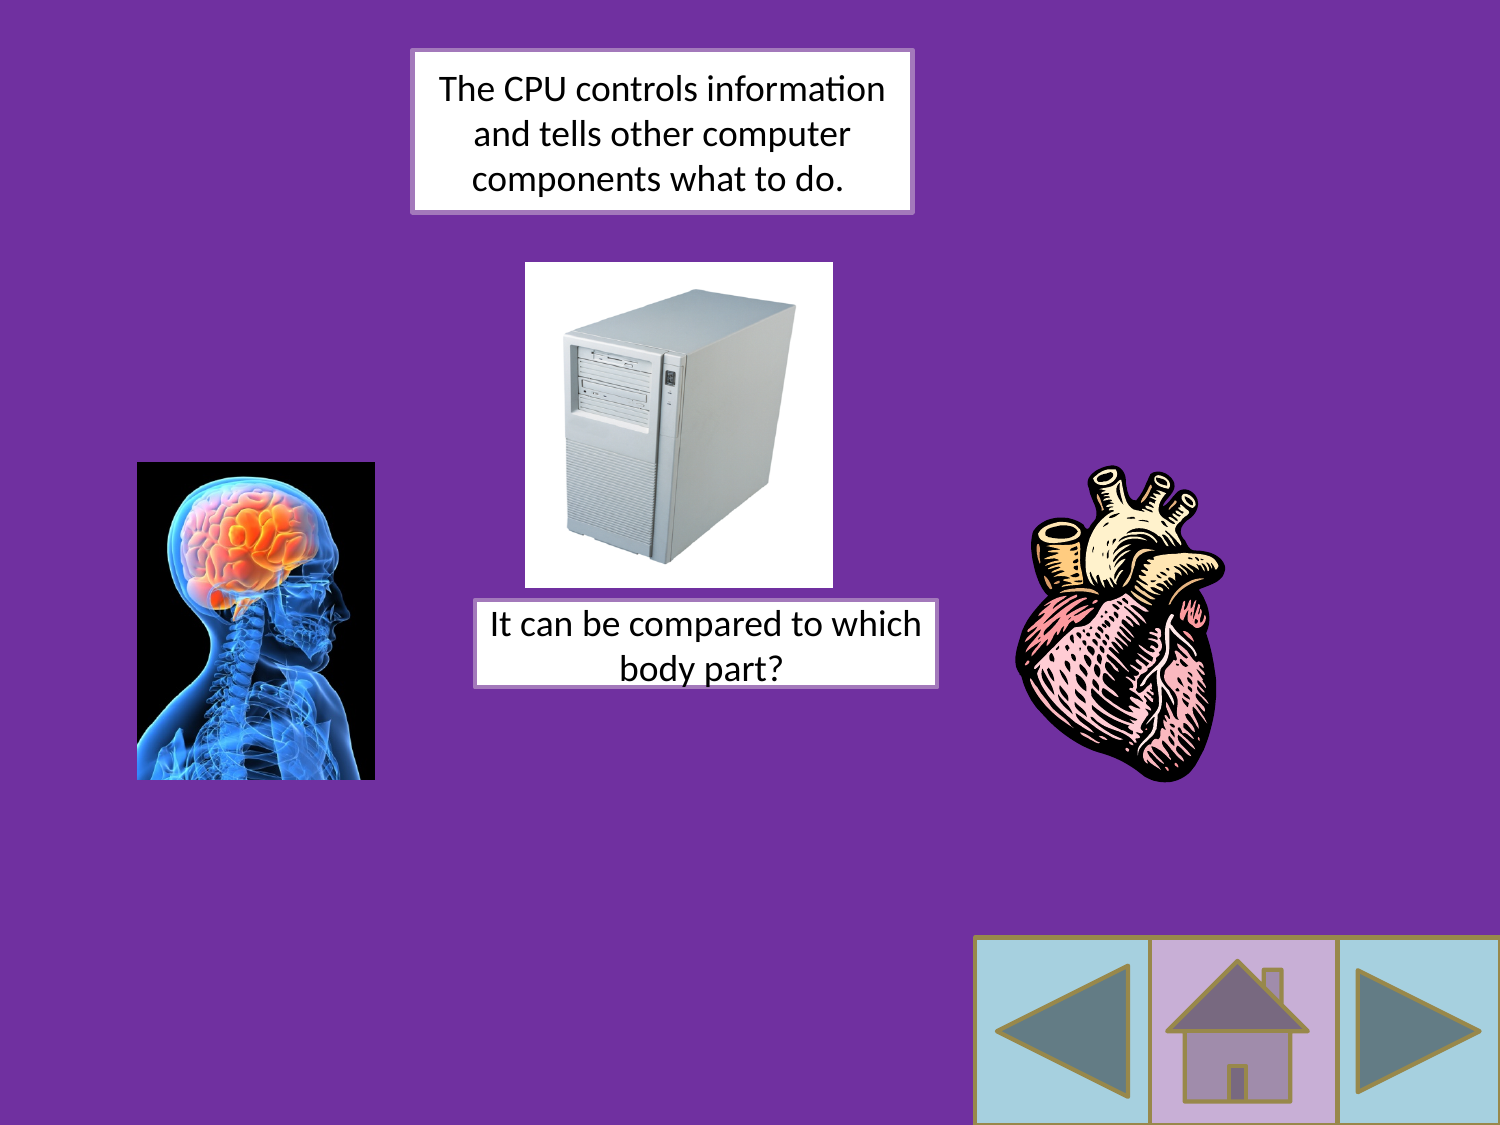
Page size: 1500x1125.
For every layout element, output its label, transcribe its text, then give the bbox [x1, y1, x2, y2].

text_box [1152, 935, 1335, 1125]
text_box The CPU controls information and tells other computer components what to do. [410, 48, 915, 215]
picture [137, 462, 376, 780]
picture [524, 262, 833, 589]
picture [1012, 462, 1229, 786]
text_box [1335, 935, 1500, 1125]
text_box [973, 935, 1152, 1125]
text_box It can be compared to which body part? [473, 598, 939, 689]
